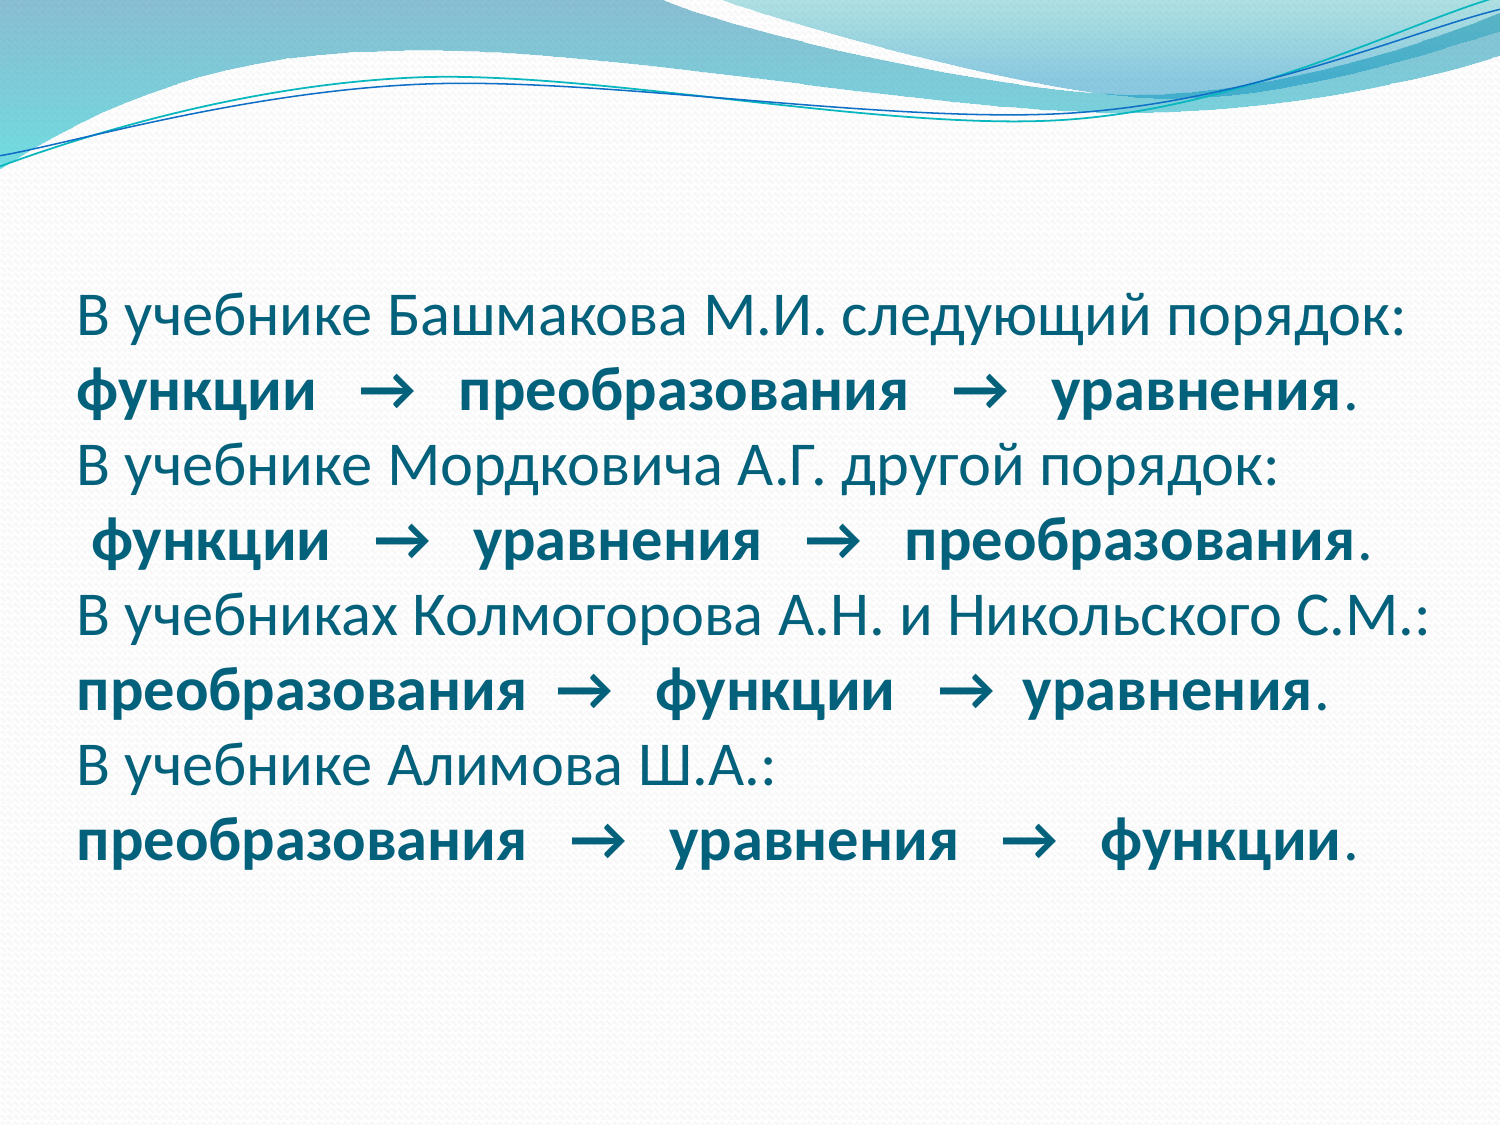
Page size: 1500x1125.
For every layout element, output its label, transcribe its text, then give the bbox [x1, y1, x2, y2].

title В учебнике Башмакова М.И. следующий порядок: функции → преобразования → уравнения. В учебнике Мордковича А.Г. другой порядок: функции → уравнения → преобразования. В учебниках Колмогорова А.Н. и Никольского С.М.: преобразования → функции → уравнения. В учебнике Алимова Ш.А.: преобразования → уравнения → функции. [76, 149, 1436, 987]
